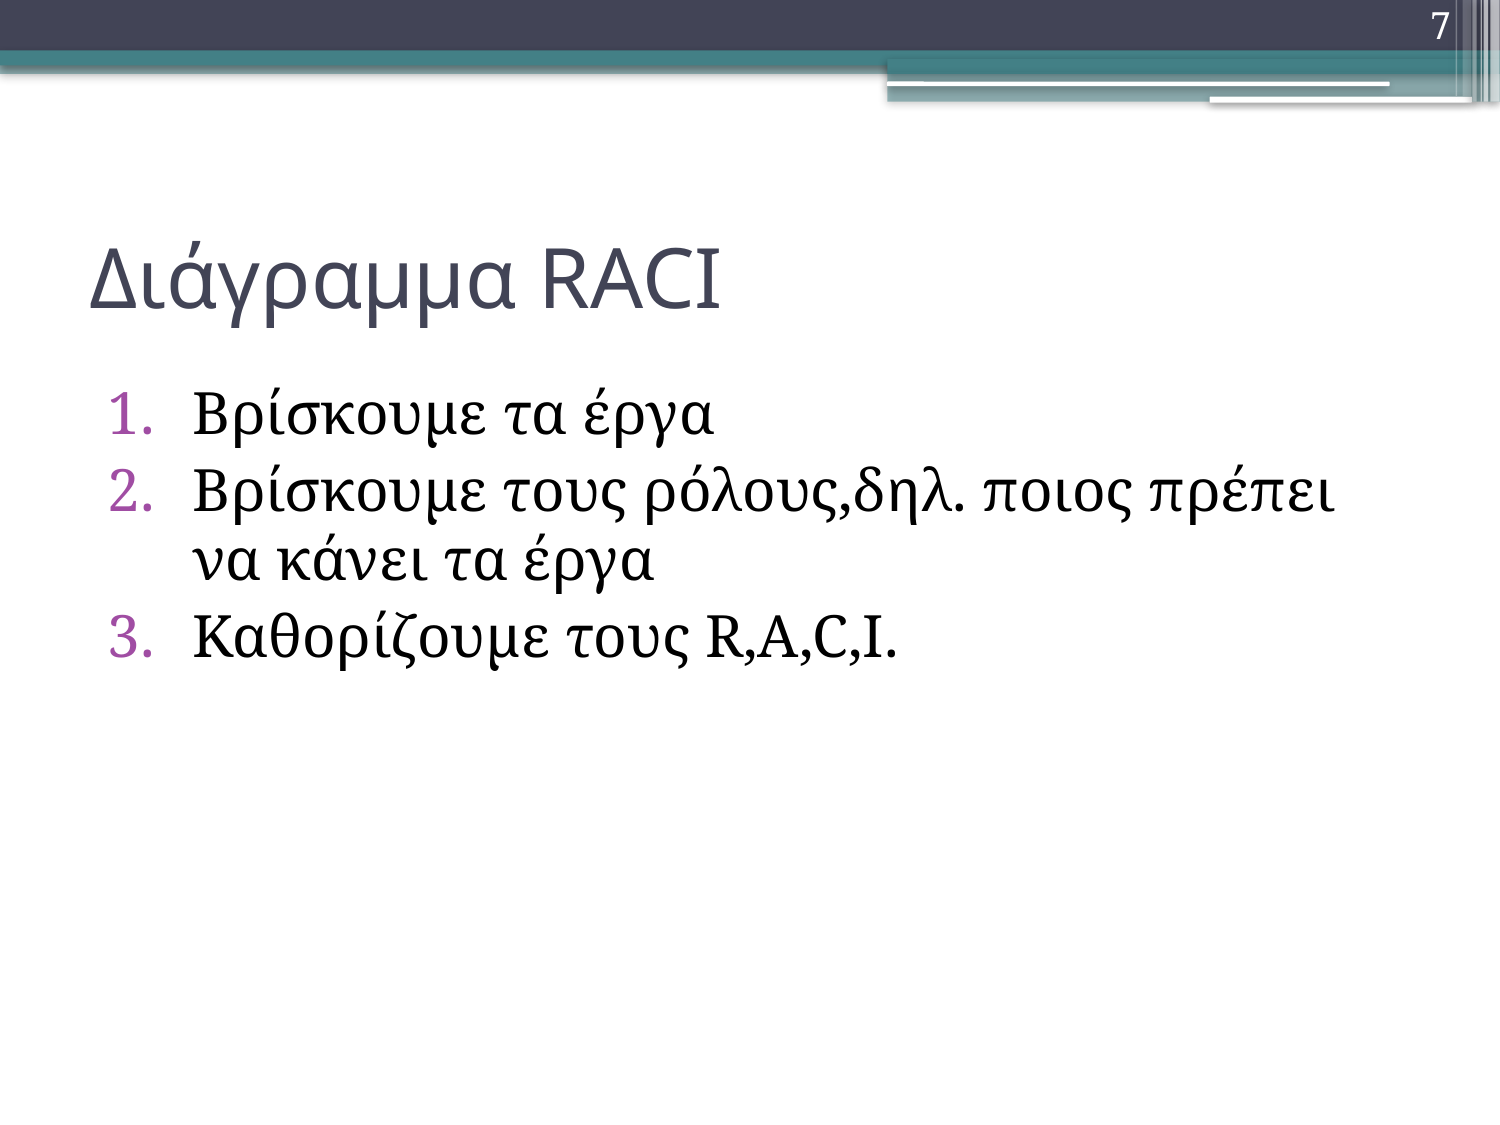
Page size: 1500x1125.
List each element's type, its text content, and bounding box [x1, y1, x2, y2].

list Bρίσκουμε τα έργα Βρίσκουμε τους ρόλους,δηλ. ποιος πρέπει να κάνει τα έργα Καθορίζουμε τους R,A,C,I. [75, 368, 1425, 1079]
title Διάγραμμα RACI [75, 187, 1425, 363]
slide_number 7 [1341, 0, 1466, 61]
